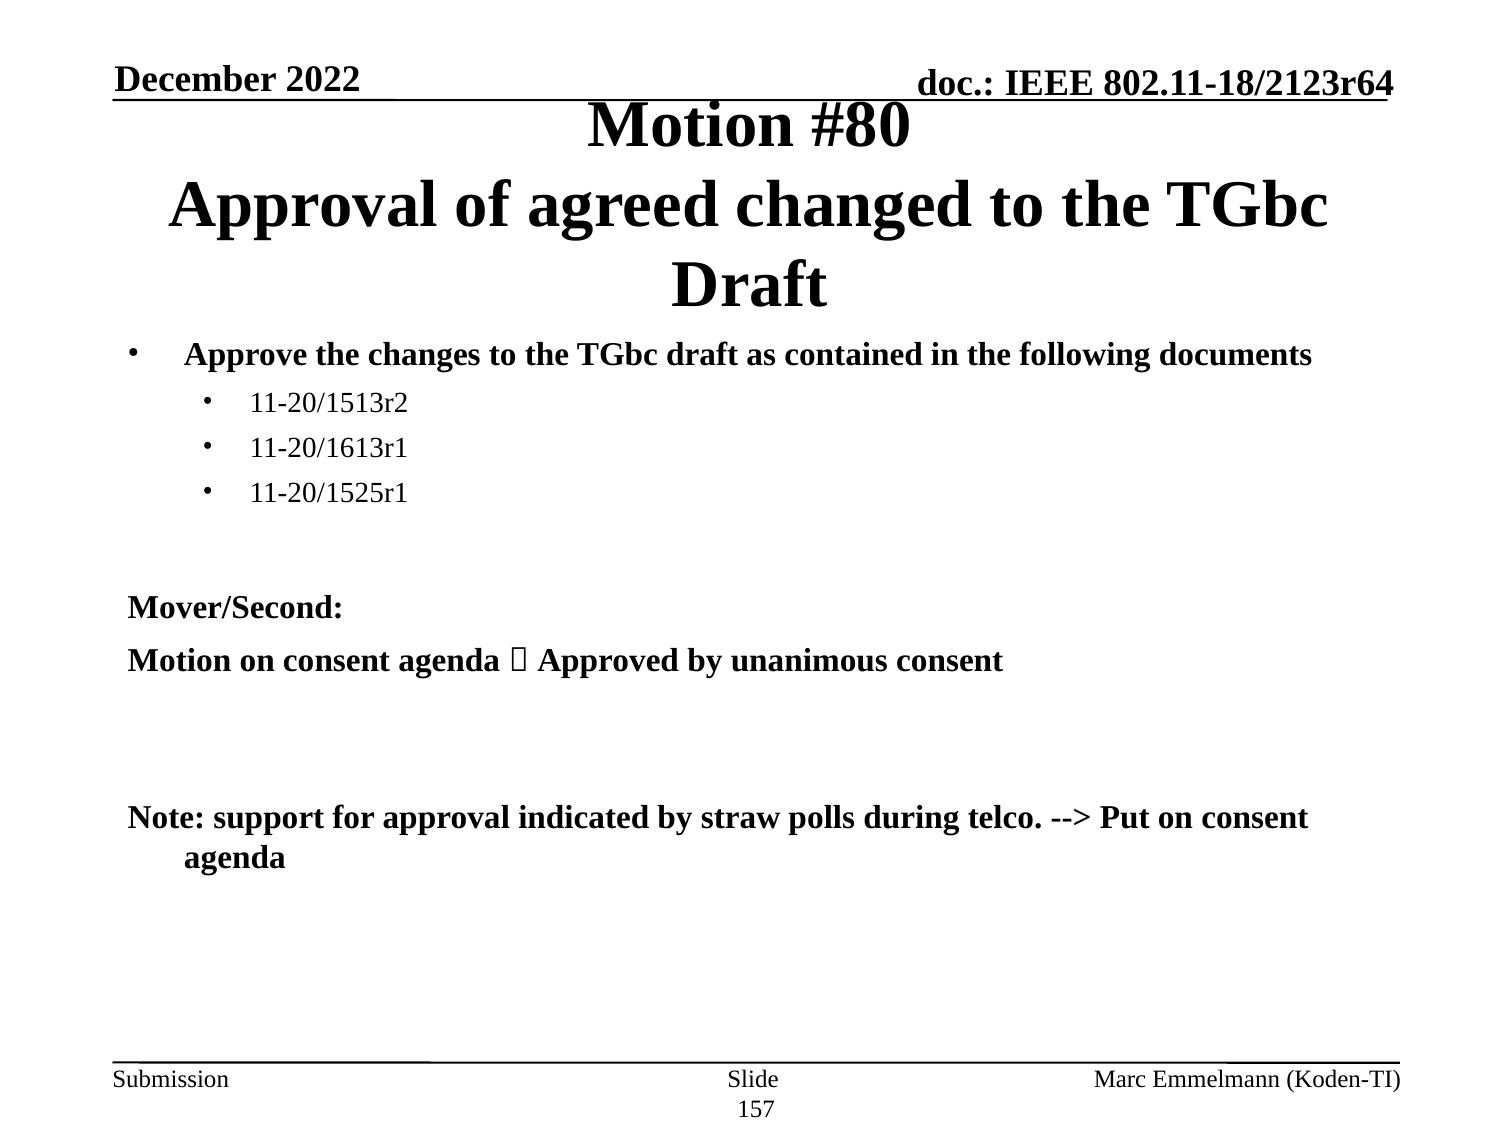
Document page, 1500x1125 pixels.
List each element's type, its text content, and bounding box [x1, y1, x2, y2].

title Motion #80 Approval of agreed changed to the TGbc Draft [112, 112, 1388, 288]
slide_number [114, 54, 423, 100]
slide_number Slide 157 [712, 1061, 800, 1123]
list Approve the changes to the TGbc draft as contained in the following documents 11-20/1513r2 11-20/1613r1 11-20/1525r1 Mover/Second: Motion on consent agenda  Approved by unanimous consent Note: support for approval indicated by straw polls during telco. --> Put on consent agenda [112, 324, 1388, 1000]
footer Marc Emmelmann (Koden-TI) [878, 1061, 1402, 1093]
